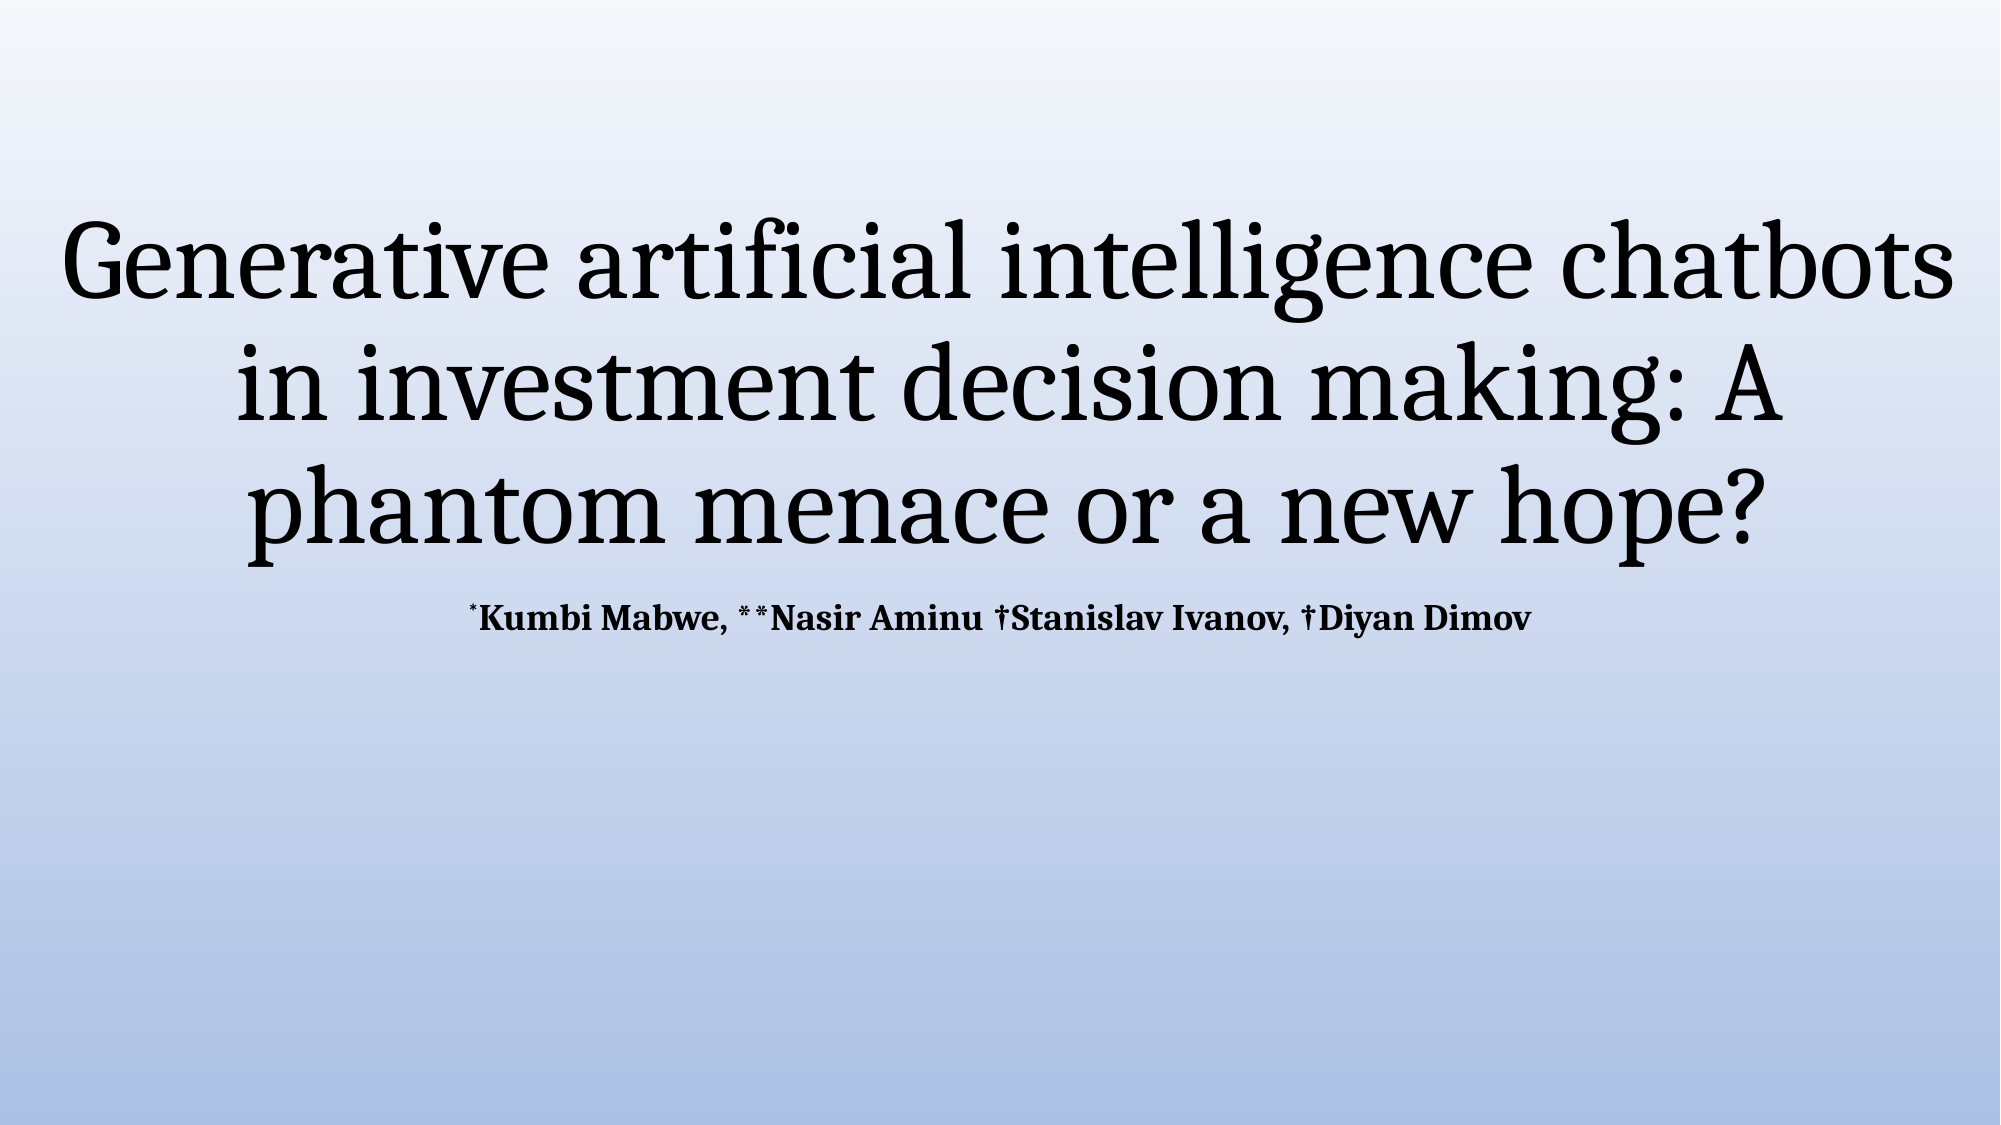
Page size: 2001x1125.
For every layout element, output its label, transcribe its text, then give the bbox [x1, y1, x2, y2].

subtitle *Kumbi Mabwe, **Nasir Aminu †Stanislav Ivanov, †Diyan Dimov [249, 590, 1750, 863]
title Generative artificial intelligence chatbots in investment decision making: A phantom menace or a new hope? [34, 75, 1987, 576]
